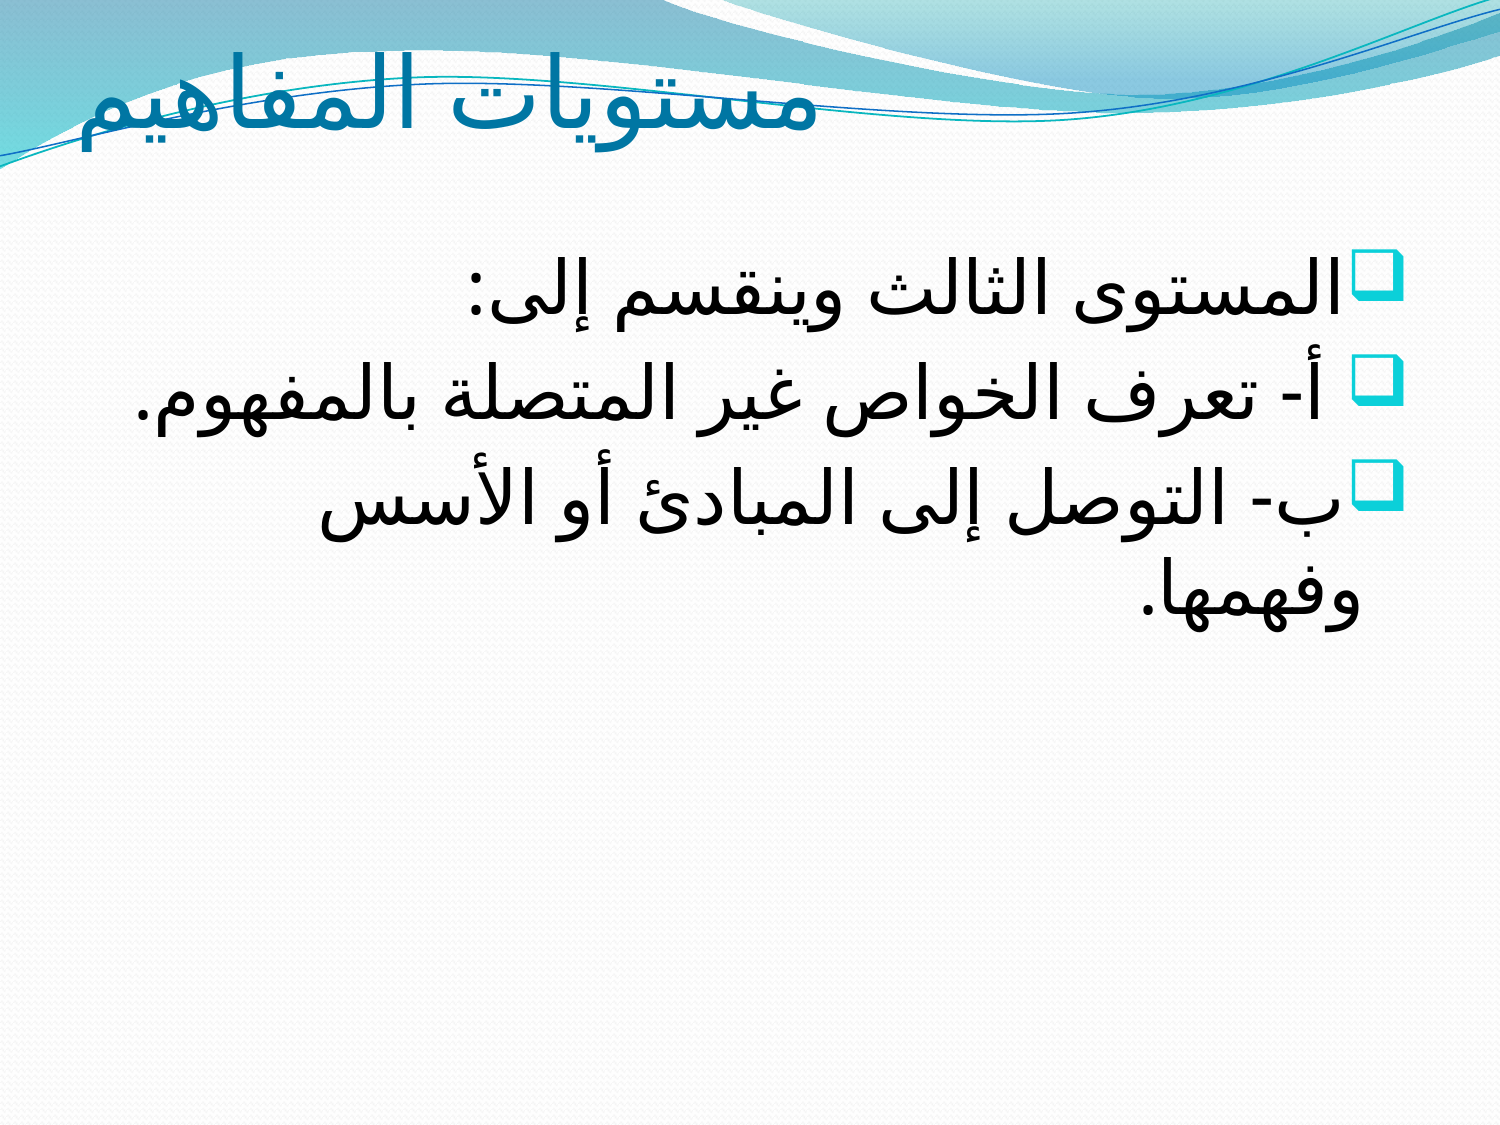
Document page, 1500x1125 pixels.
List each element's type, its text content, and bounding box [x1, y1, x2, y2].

title مستويات المفاهيم [75, 43, 1425, 149]
list المستوى الثالث وينقسم إلى: أ- تعرف الخواص غير المتصلة بالمفهوم. ب- التوصل إلى المبادئ أو الأسس وفهمها. [75, 231, 1425, 1059]
